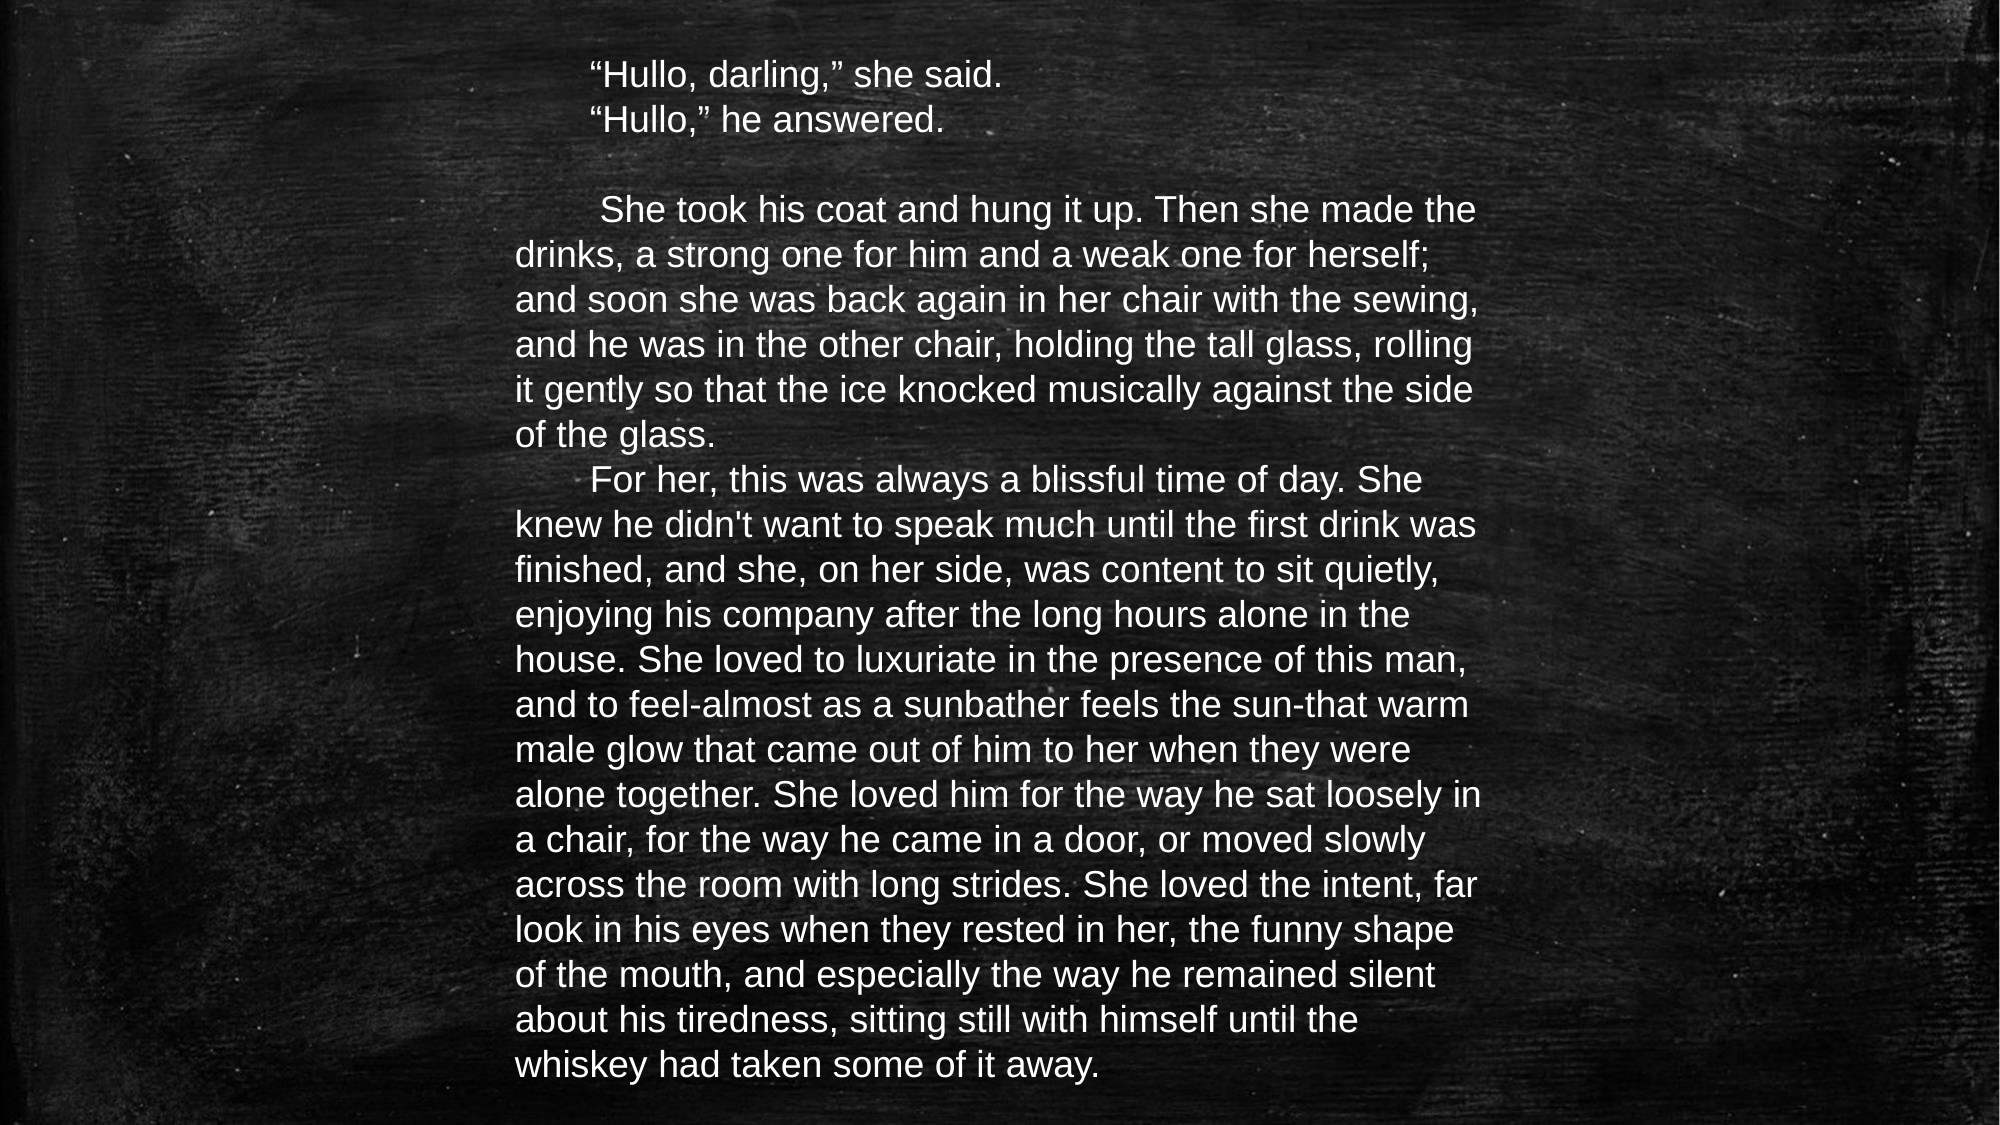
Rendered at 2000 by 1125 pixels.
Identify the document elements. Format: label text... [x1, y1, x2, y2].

text_box “Hullo, darling,” she said. “Hullo,” he answered. She took his coat and hung it up. Then she made the drinks, a strong one for him and a weak one for herself; and soon she was back again in her chair with the sewing, and he was in the other chair, holding the tall glass, rolling it gently so that the ice knocked musically against the side of the glass. For her, this was always a blissful time of day. She knew he didn't want to speak much until the first drink was finished, and she, on her side, was content to sit quietly, enjoying his company after the long hours alone in the house. She loved to luxuriate in the presence of this man, and to feel-almost as a sunbather feels the sun-that warm male glow that came out of him to her when they were alone together. She loved him for the way he sat loosely in a chair, for the way he came in a door, or moved slowly across the room with long strides. She loved the intent, far look in his eyes when they rested in her, the funny shape of the mouth, and especially the way he remained silent about his tiredness, sitting still with himself until the whiskey had taken some of it away. [500, 42, 1500, 1125]
picture [0, 0, 2000, 1125]
